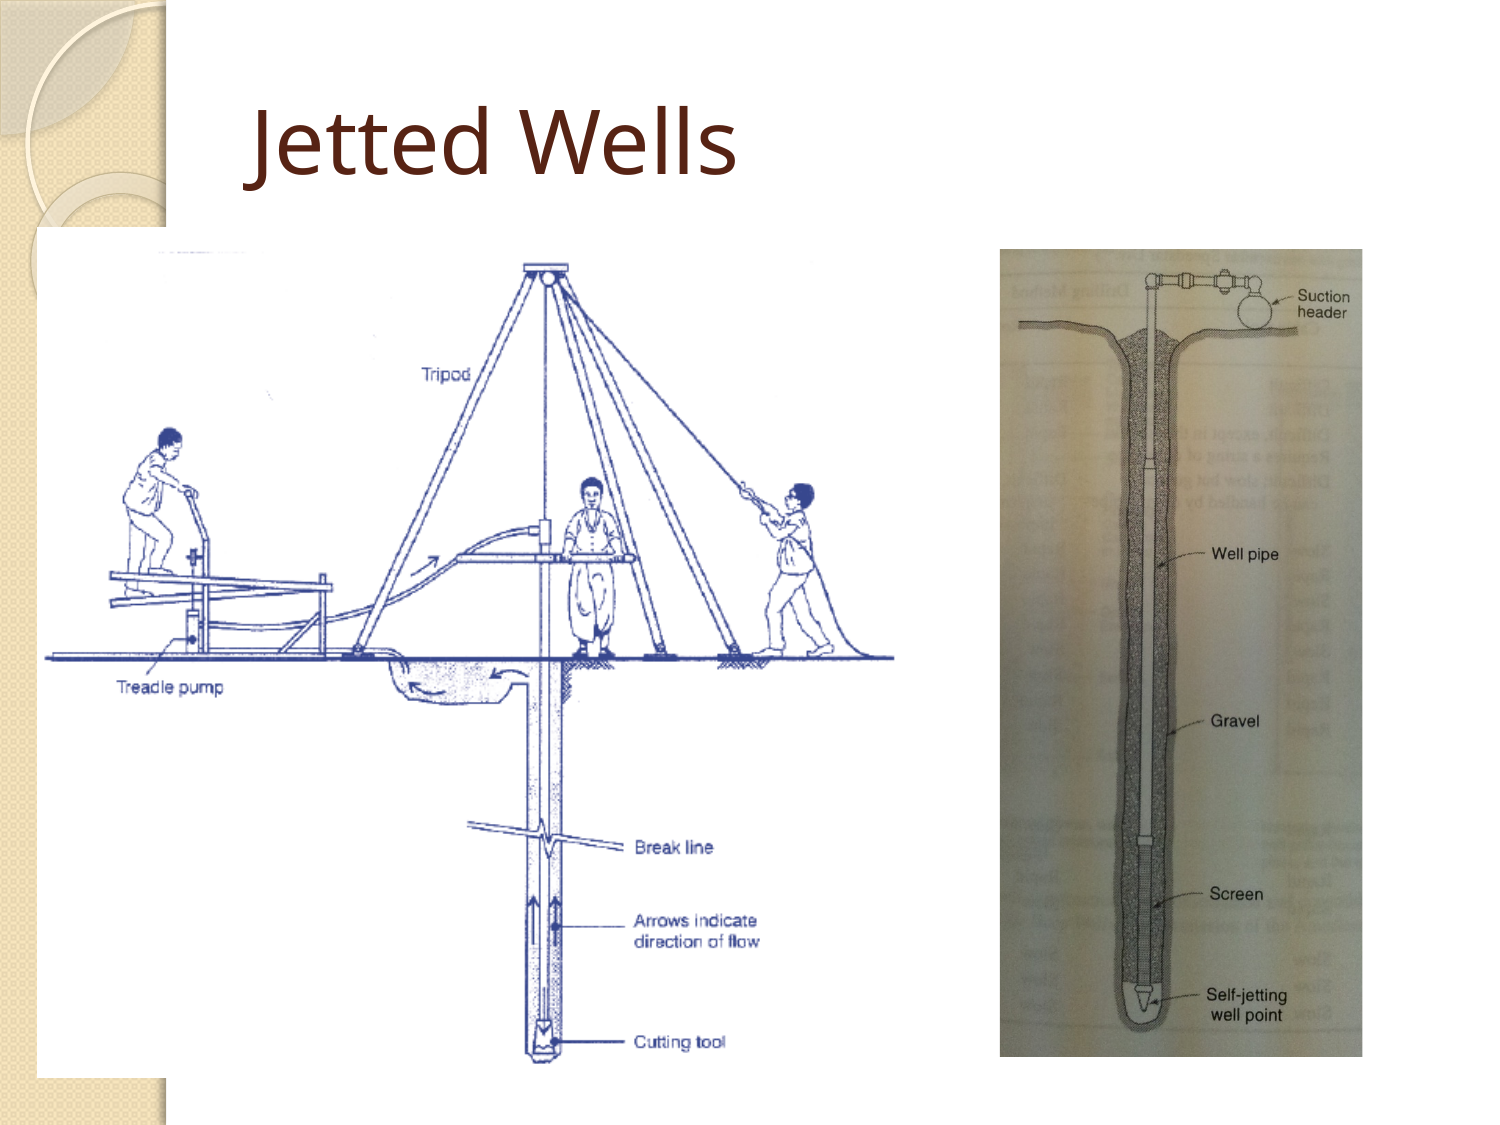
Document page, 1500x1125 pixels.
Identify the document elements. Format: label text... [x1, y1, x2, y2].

picture [999, 249, 1363, 1057]
picture [37, 227, 907, 1078]
title Jetted Wells [235, 45, 1466, 233]
